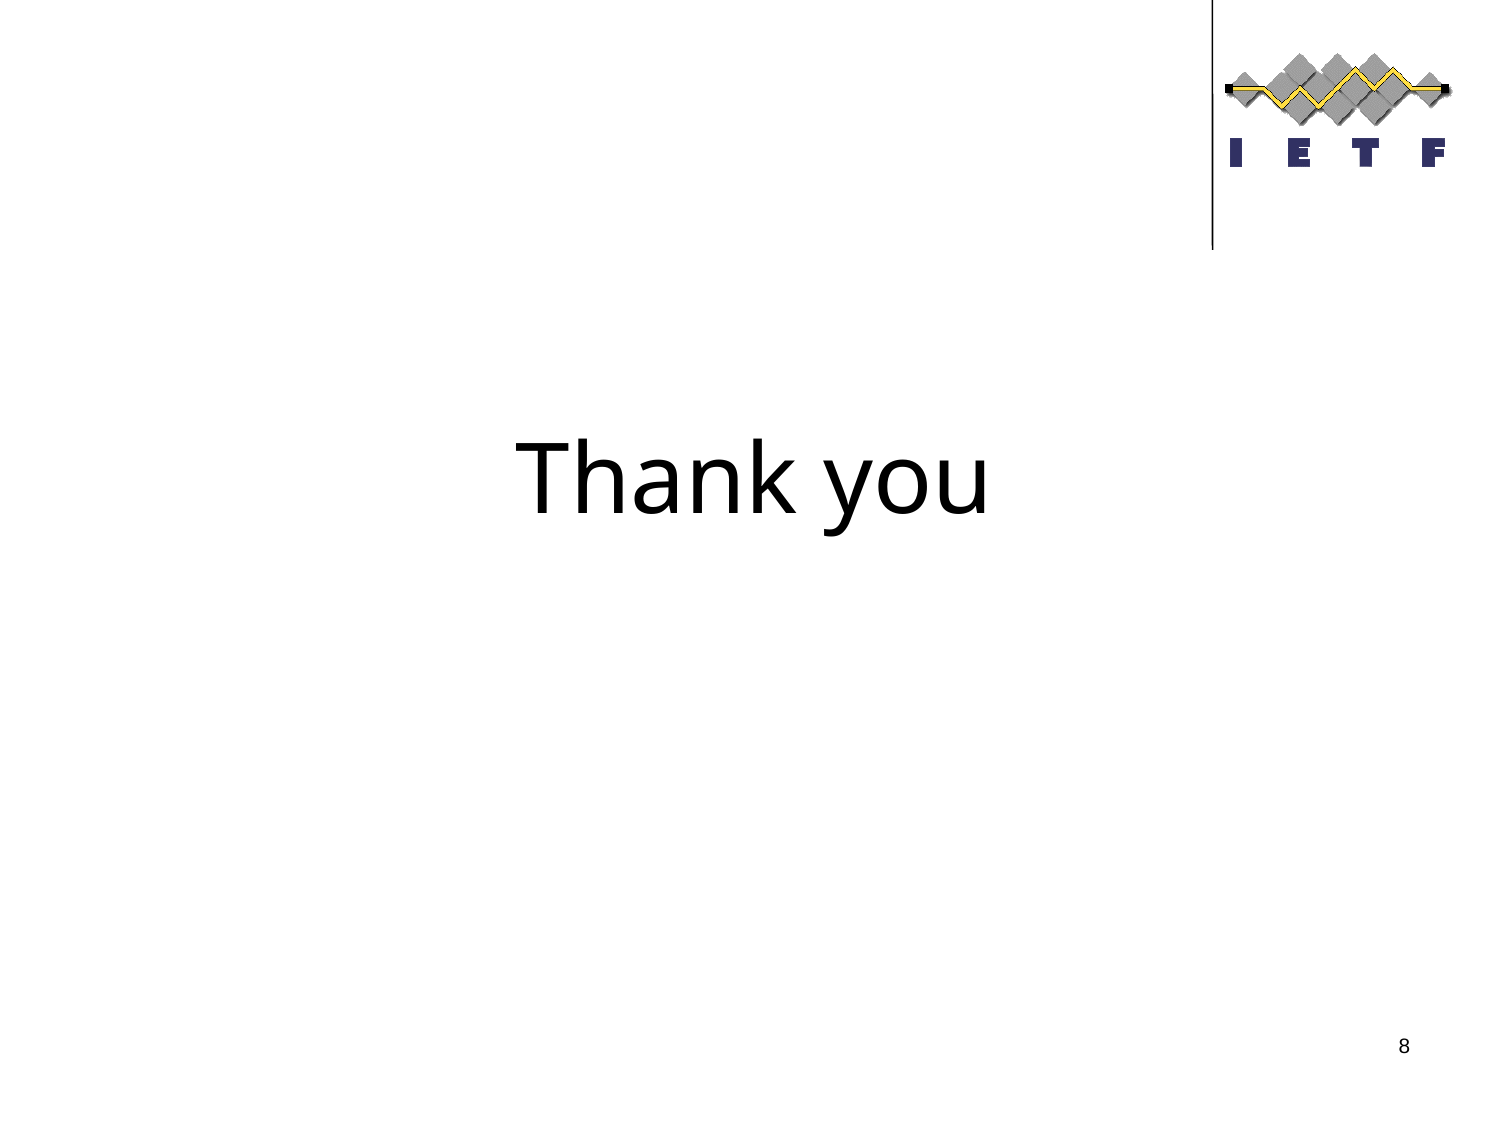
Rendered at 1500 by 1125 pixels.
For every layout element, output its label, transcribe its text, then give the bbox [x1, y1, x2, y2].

slide_number 8 [1074, 1024, 1426, 1101]
text_box Thank you [500, 408, 1009, 658]
picture [1212, 37, 1463, 181]
